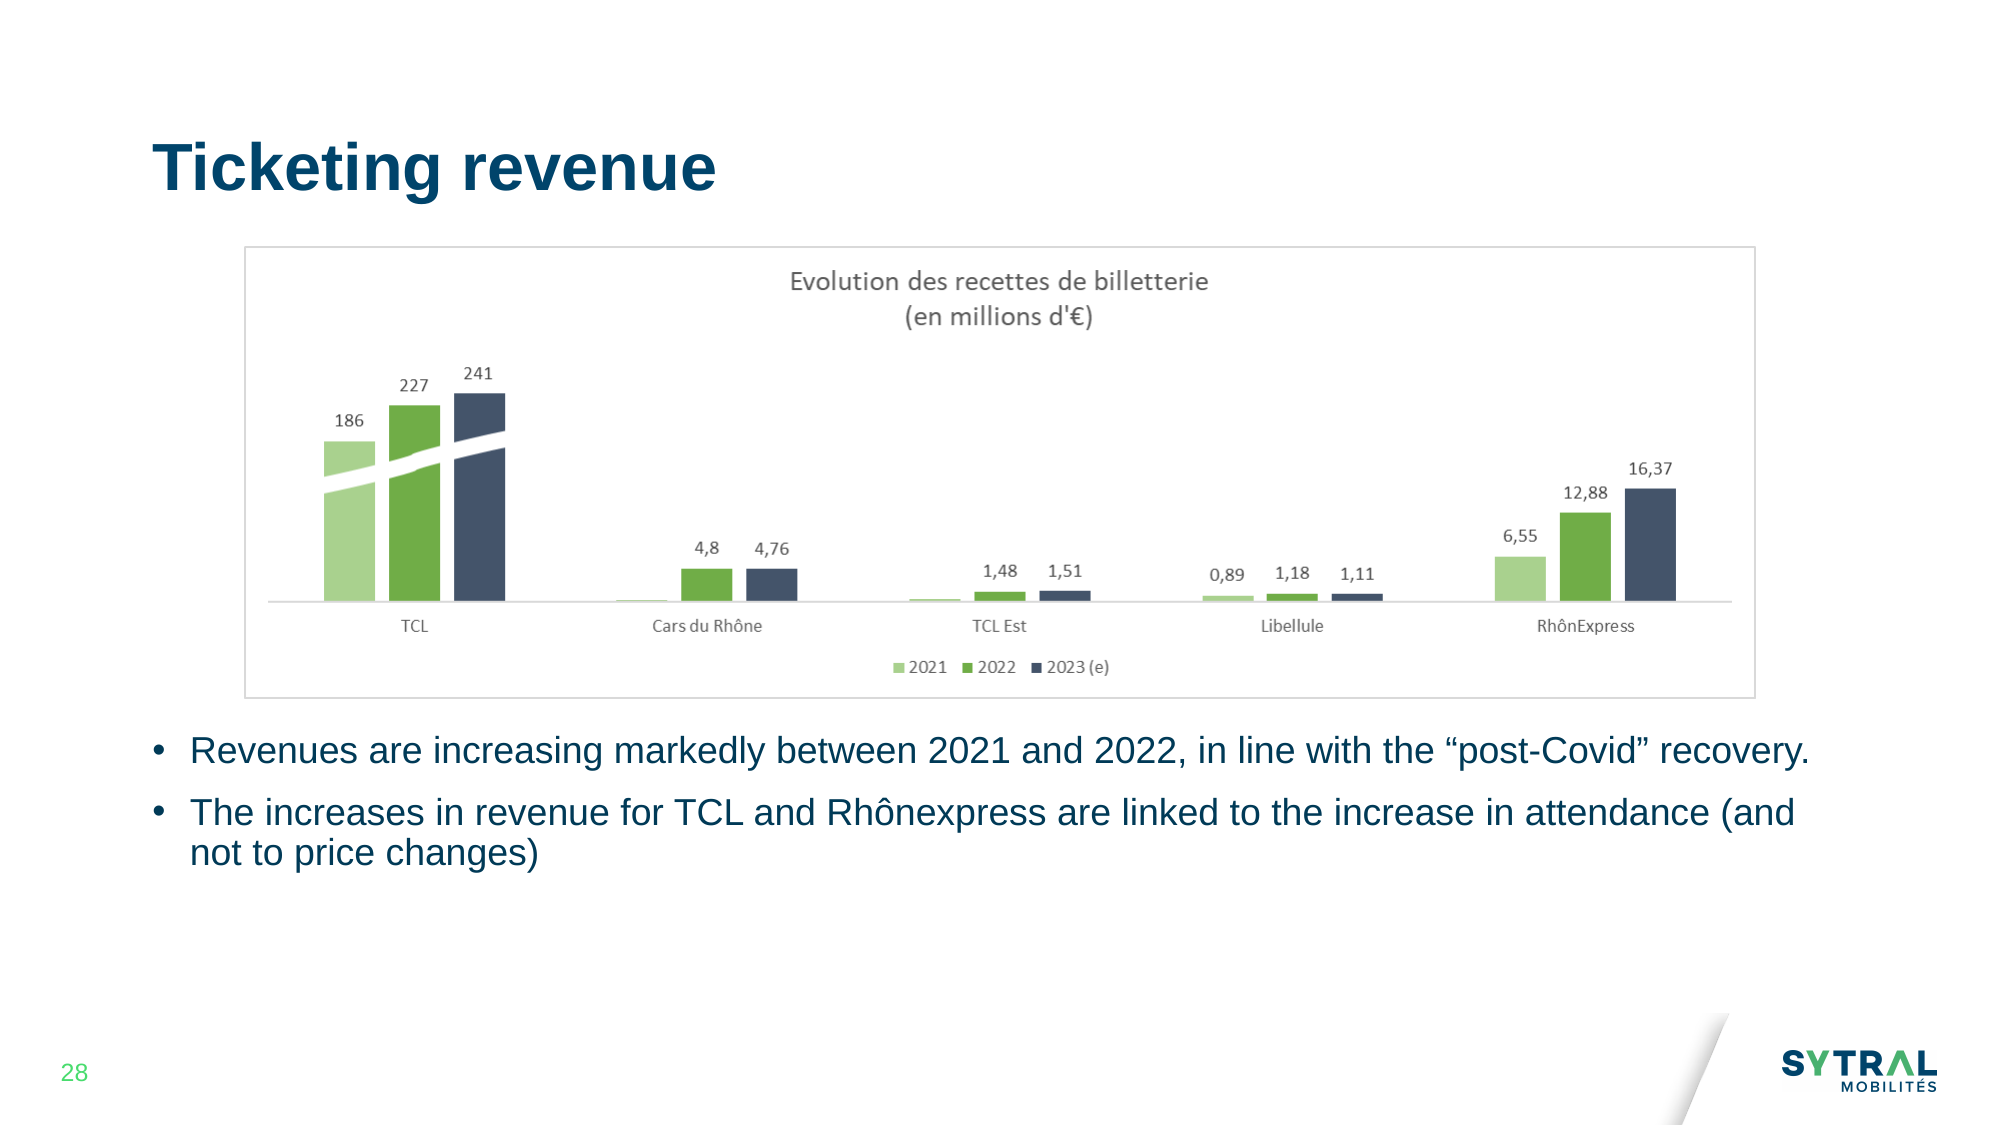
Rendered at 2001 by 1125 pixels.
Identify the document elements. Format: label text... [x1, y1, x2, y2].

title Ticketing revenue [137, 59, 1863, 278]
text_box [45, 1041, 1649, 1101]
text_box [244, 246, 1756, 699]
list Revenues are increasing markedly between 2021 and 2022, in line with the “post-Covid” recovery. The increases in revenue for TCL and Rhônexpress are linked to the increase in attendance (and not to price changes) [137, 724, 1863, 1066]
picture [1584, 1013, 2001, 1125]
